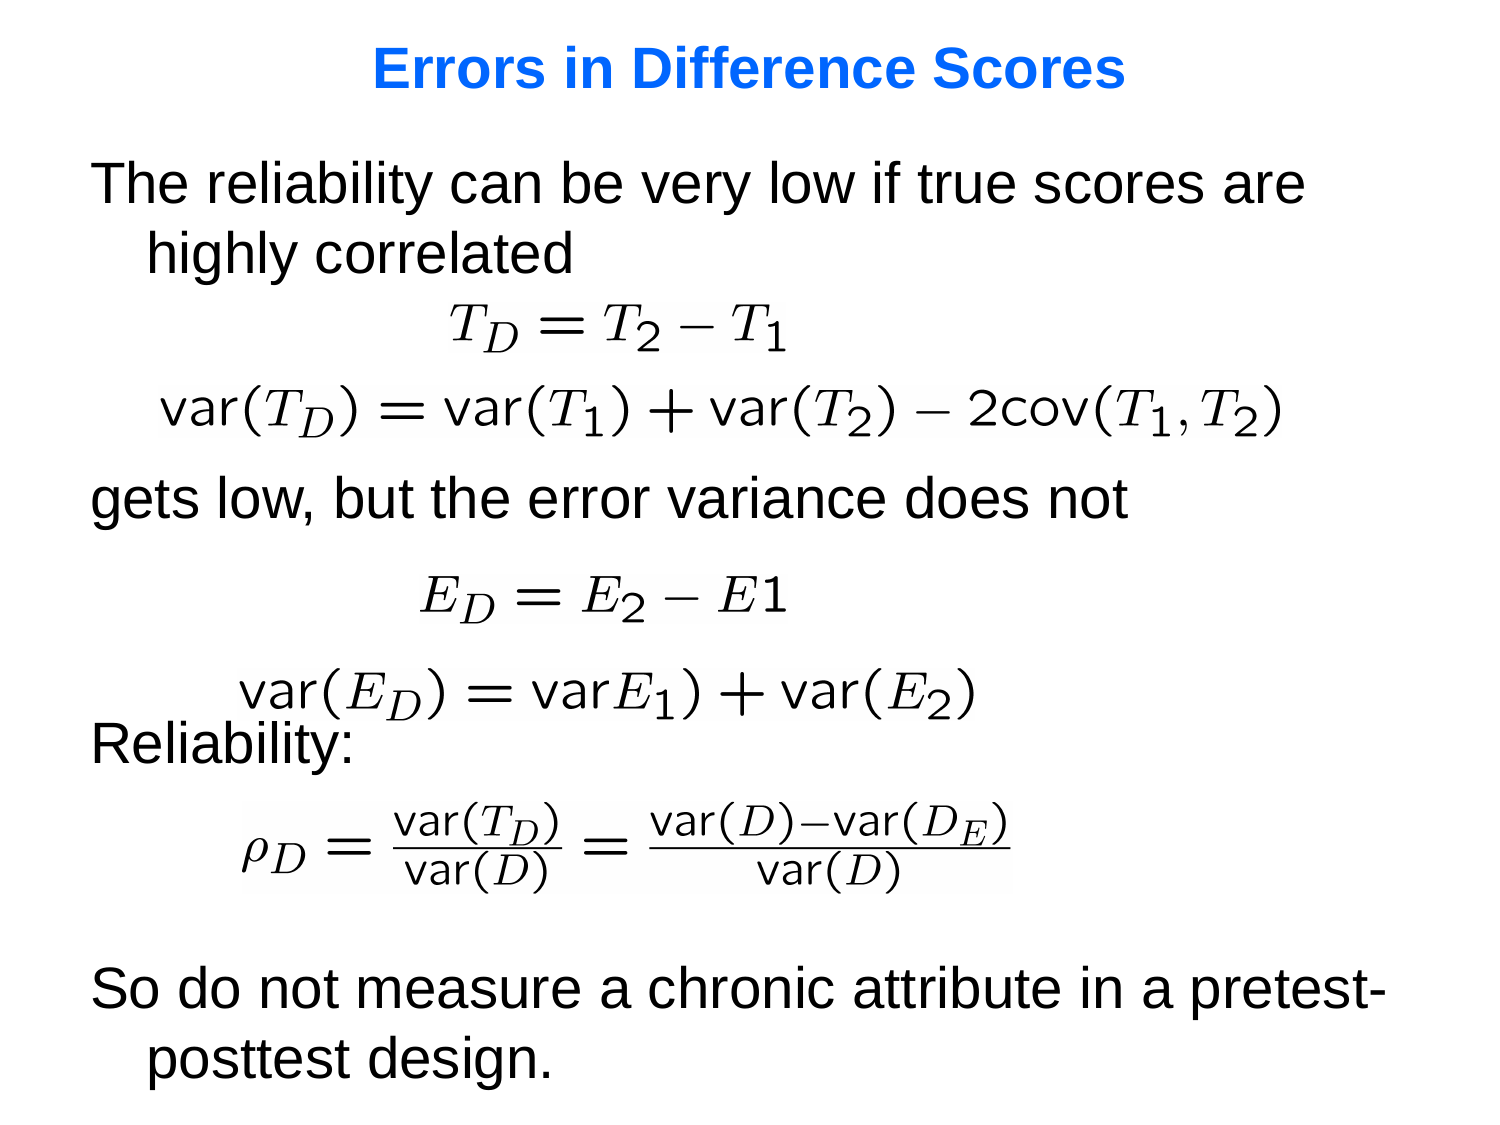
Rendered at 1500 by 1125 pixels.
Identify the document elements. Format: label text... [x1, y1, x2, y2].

picture [158, 385, 1282, 438]
picture [448, 302, 786, 353]
picture [241, 801, 1013, 894]
list The reliability can be very low if true scores are highly correlated gets low, but the error variance does not Reliability: So do not measure a chronic attribute in a pretest-posttest design. [74, 136, 1426, 880]
title Errors in Difference Scores [74, 0, 1426, 136]
picture [237, 668, 975, 722]
picture [419, 573, 788, 625]
